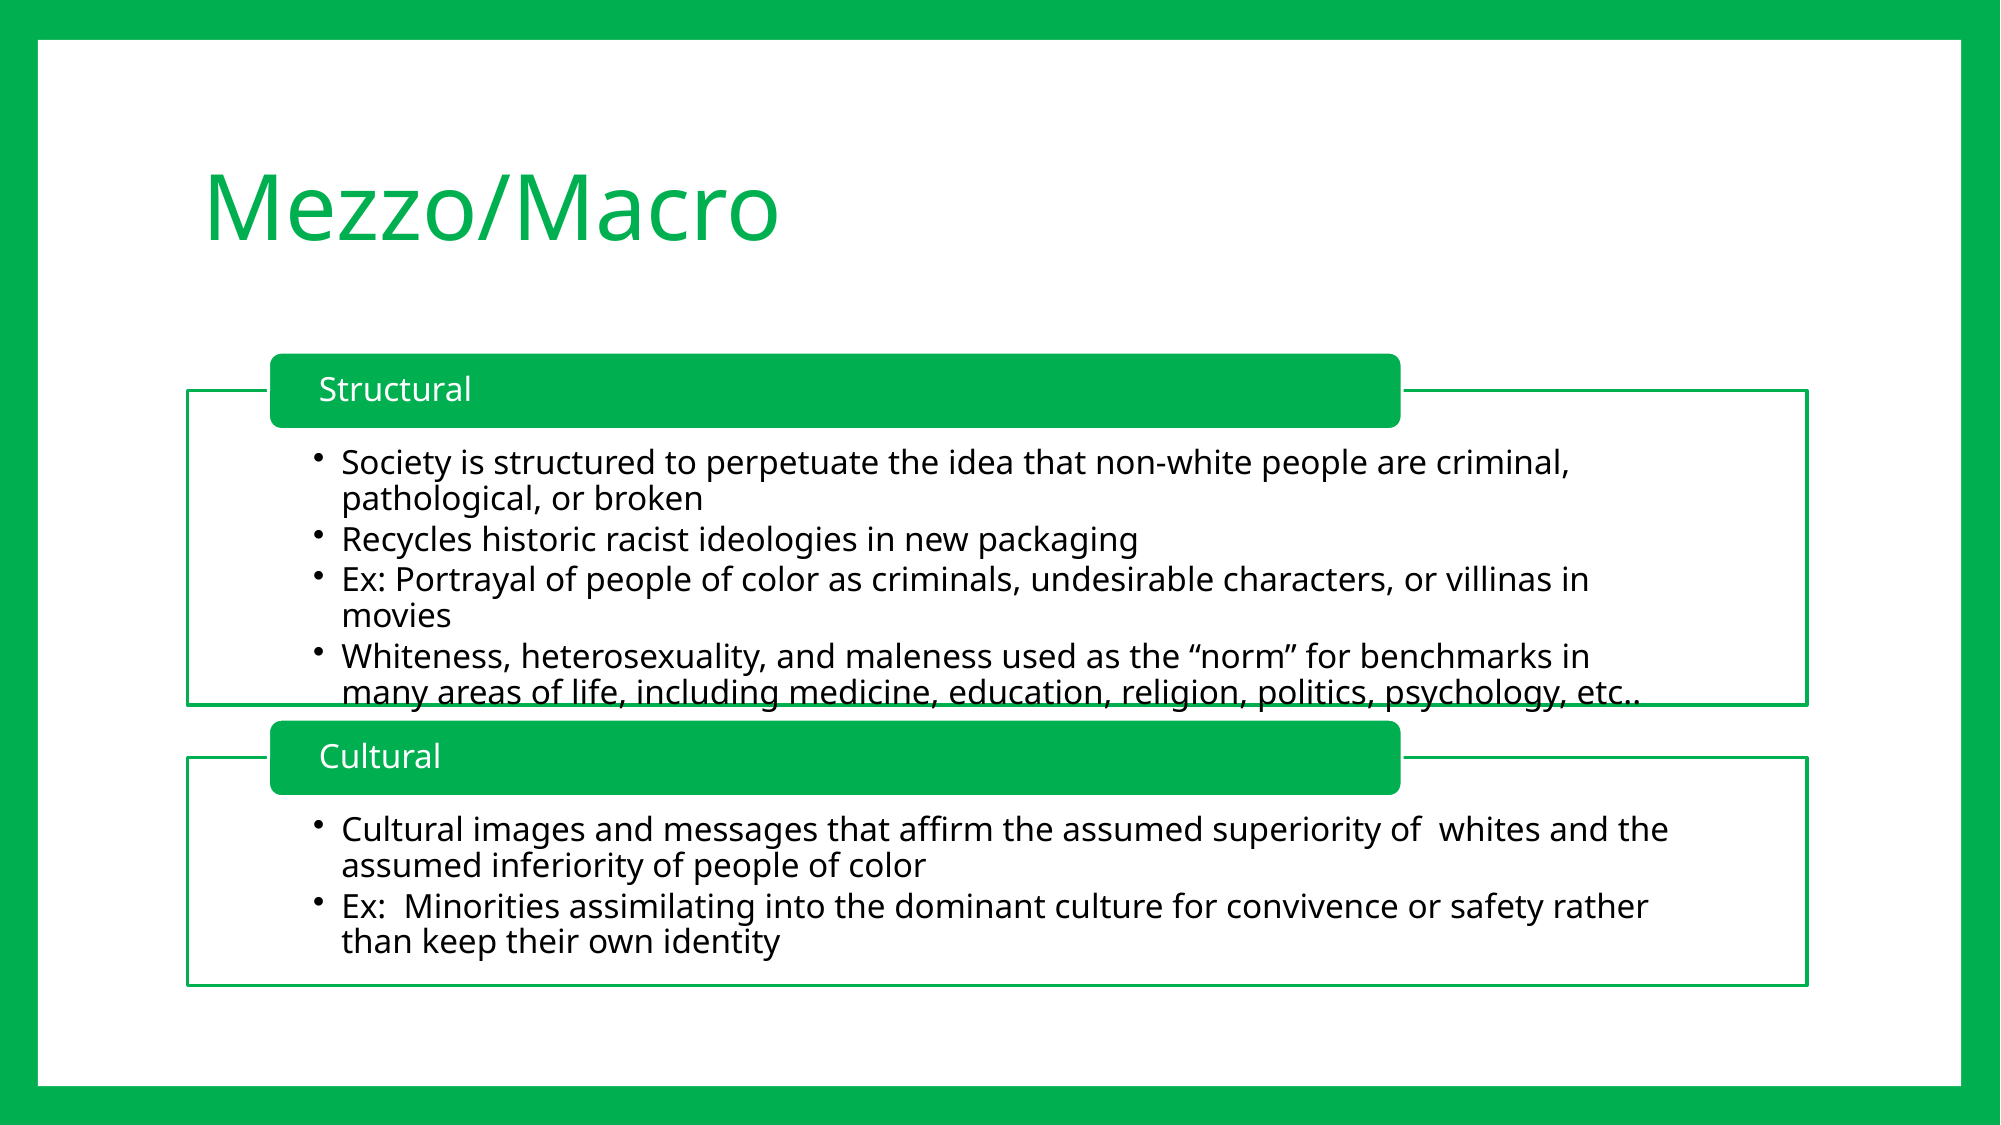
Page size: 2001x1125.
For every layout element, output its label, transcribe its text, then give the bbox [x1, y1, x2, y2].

title Mezzo/Macro [187, 99, 1808, 323]
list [187, 337, 1808, 1001]
